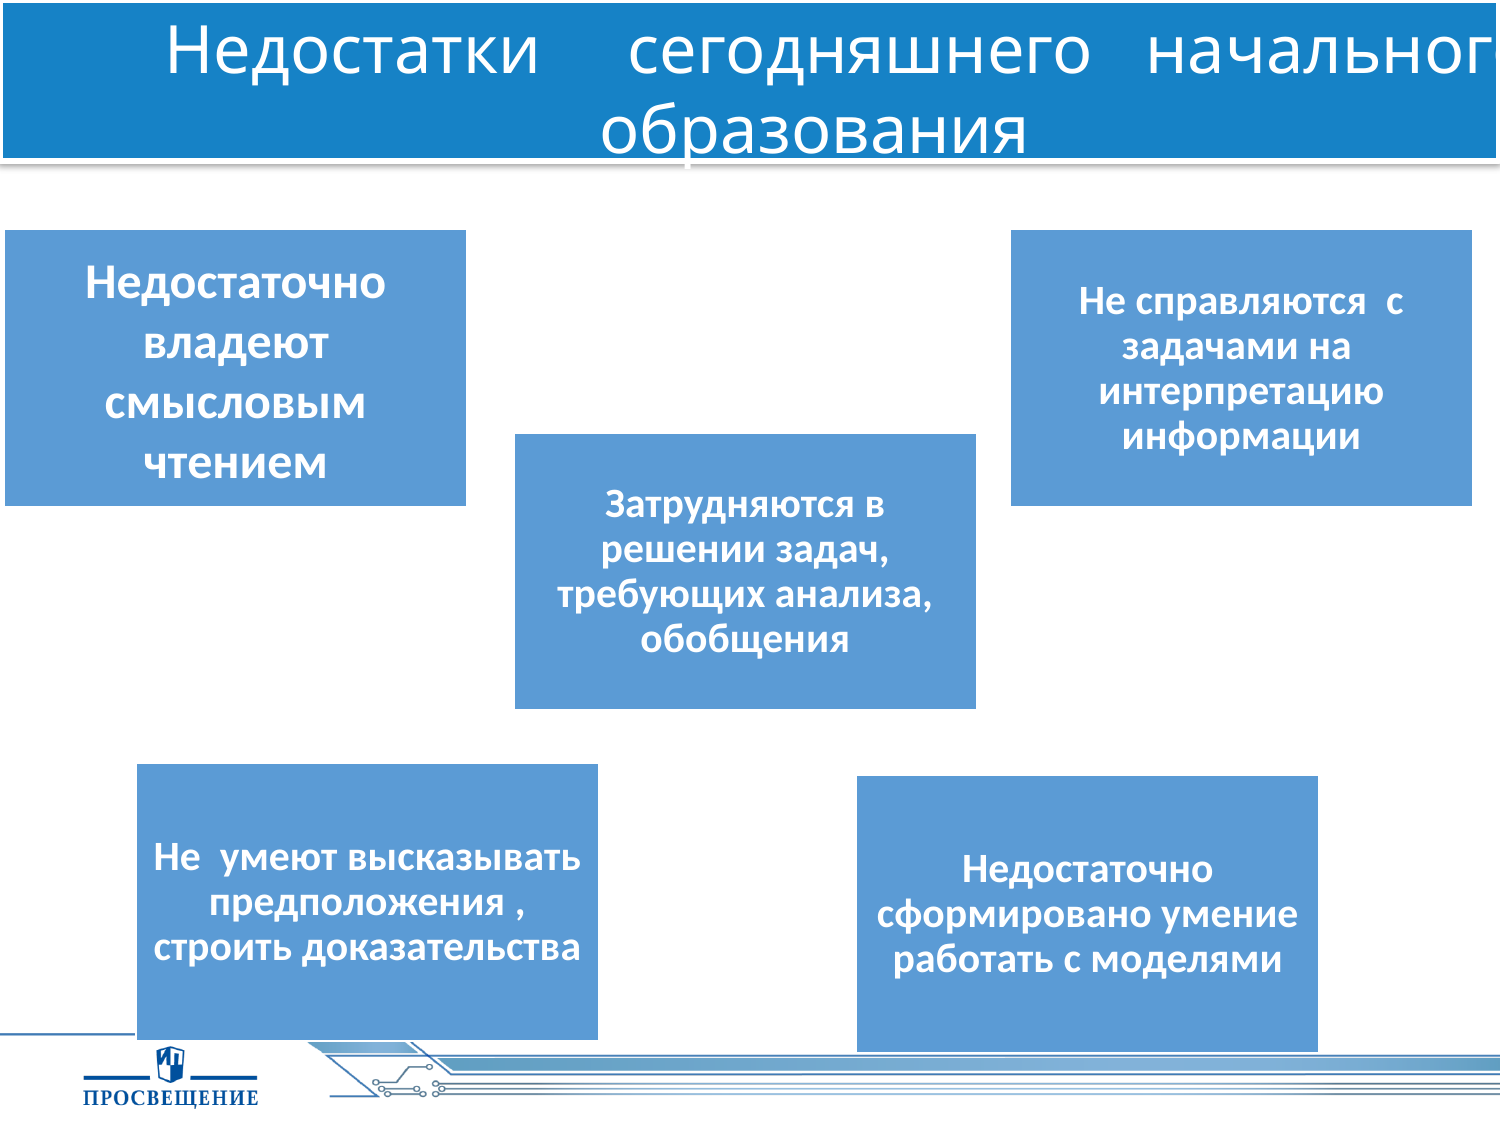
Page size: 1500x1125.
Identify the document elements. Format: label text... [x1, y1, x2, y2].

picture [0, 1033, 1500, 1109]
text_box Недостатки сегодняшнего начального образования [29, 0, 1500, 175]
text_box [0, 229, 1483, 1059]
